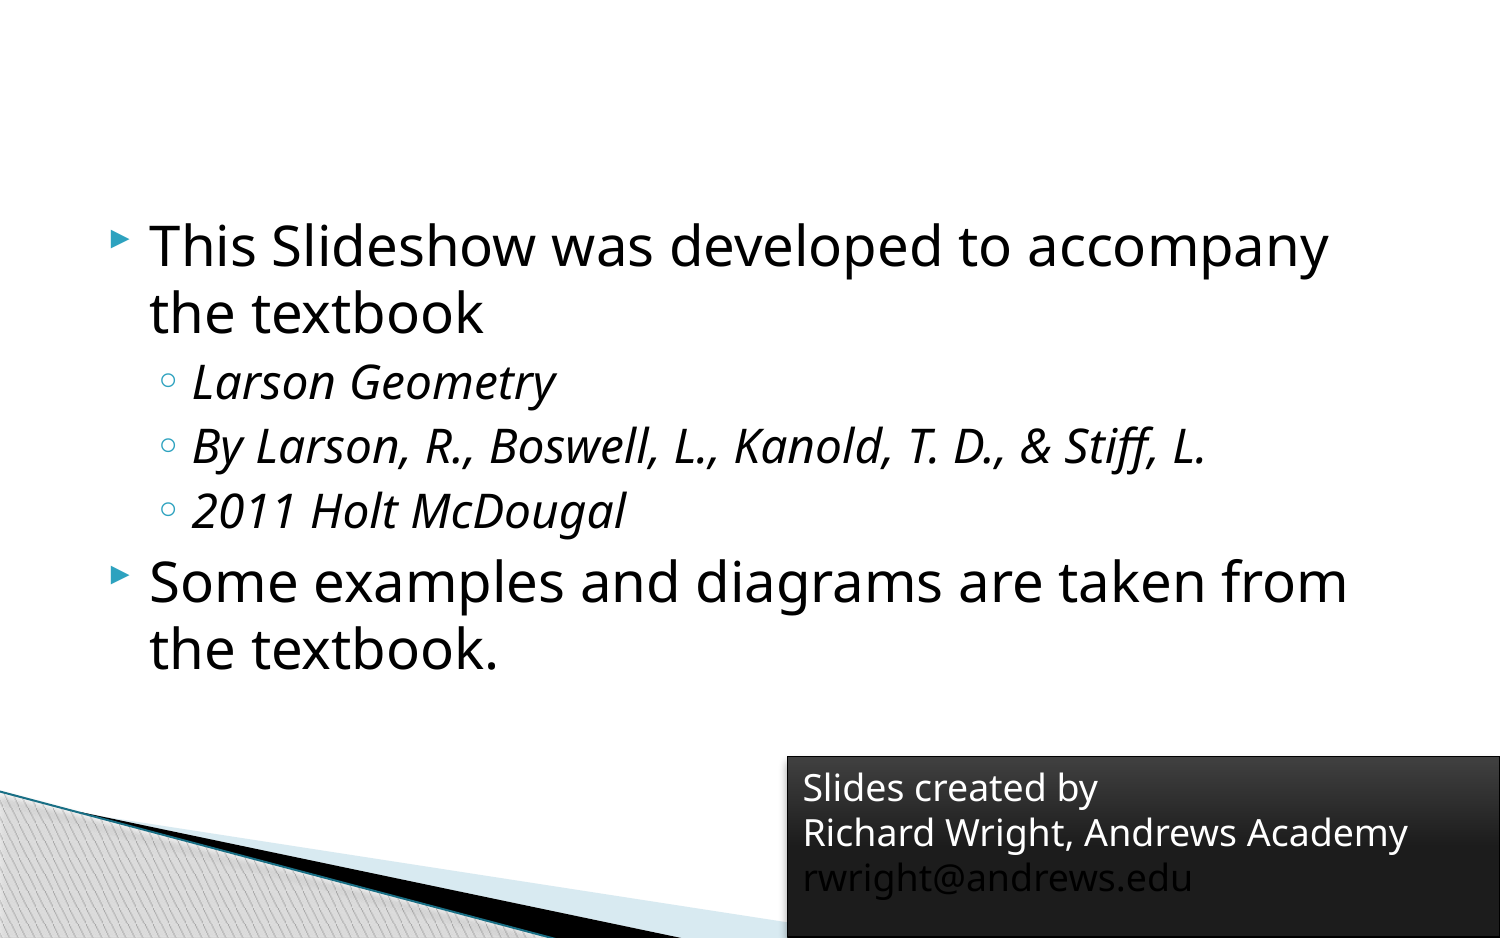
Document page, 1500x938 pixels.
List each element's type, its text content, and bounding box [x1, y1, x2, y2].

list This Slideshow was developed to accompany the textbook Larson Geometry By Larson, R., Boswell, L., Kanold, T. D., & Stiff, L. 2011 Holt McDougal Some examples and diagrams are taken from the textbook. [75, 202, 1425, 822]
text_box Slides created by Richard Wright, Andrews Academy rwright@andrews.edu [787, 756, 1500, 938]
